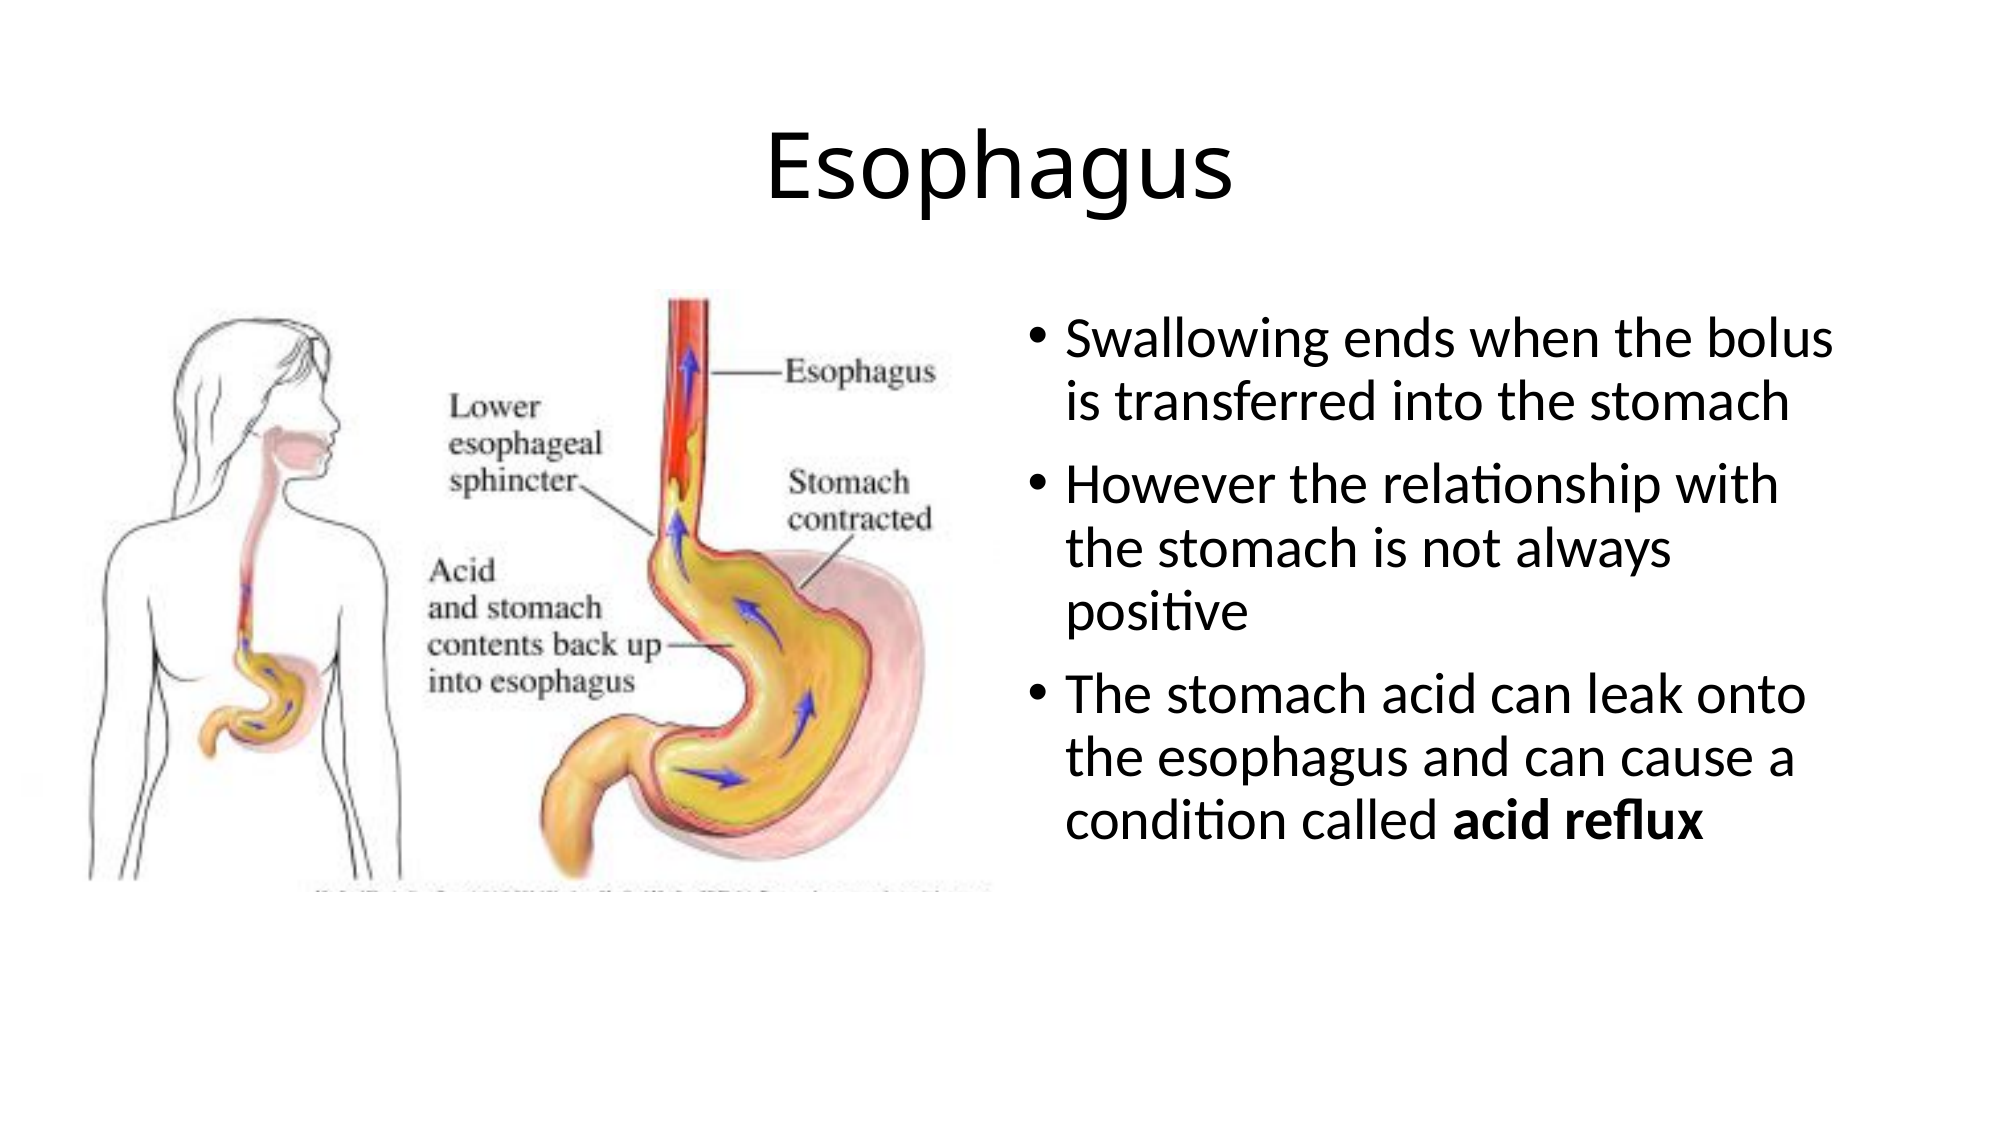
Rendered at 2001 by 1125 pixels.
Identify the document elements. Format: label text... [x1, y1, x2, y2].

picture [21, 288, 1000, 892]
list Swallowing ends when the bolus is transferred into the stomach However the relationship with the stomach is not always positive The stomach acid can leak onto the esophagus and can cause a condition called acid reflux [1012, 299, 1863, 1014]
title Esophagus [137, 59, 1863, 278]
